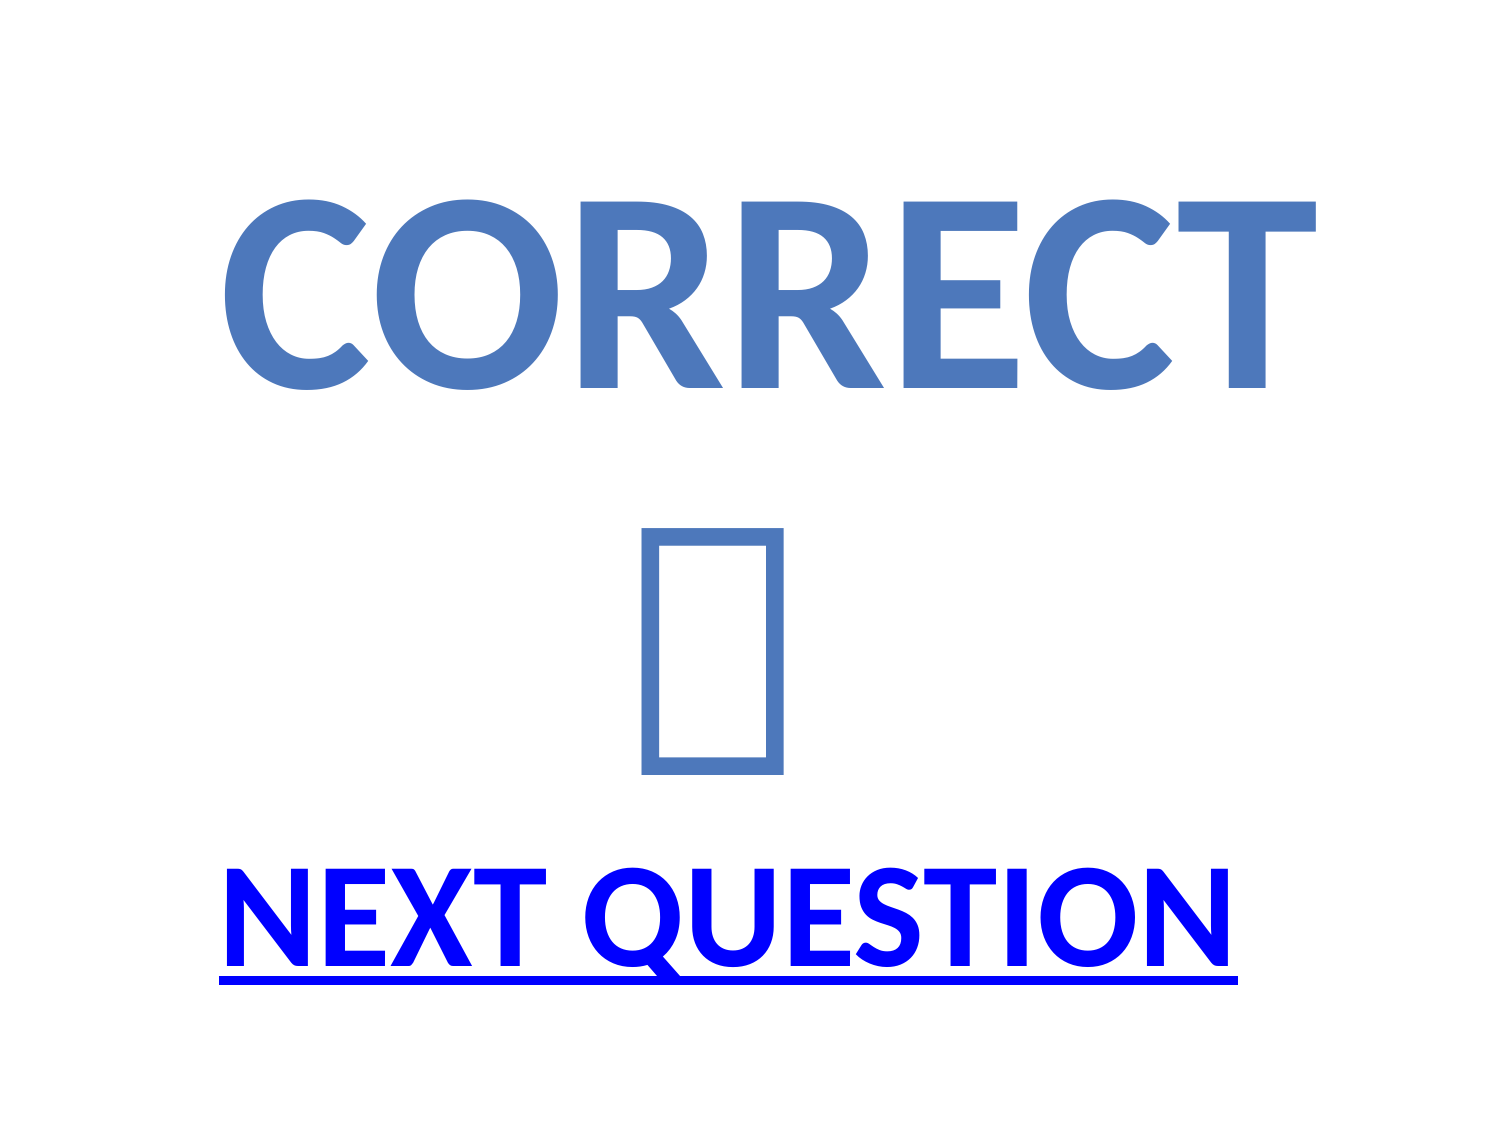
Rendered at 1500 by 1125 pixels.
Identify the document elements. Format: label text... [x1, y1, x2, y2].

text_box CORRECT [204, 93, 1335, 454]
text_box NEXT QUESTION [203, 808, 1254, 1004]
text_box  [594, 421, 833, 808]
